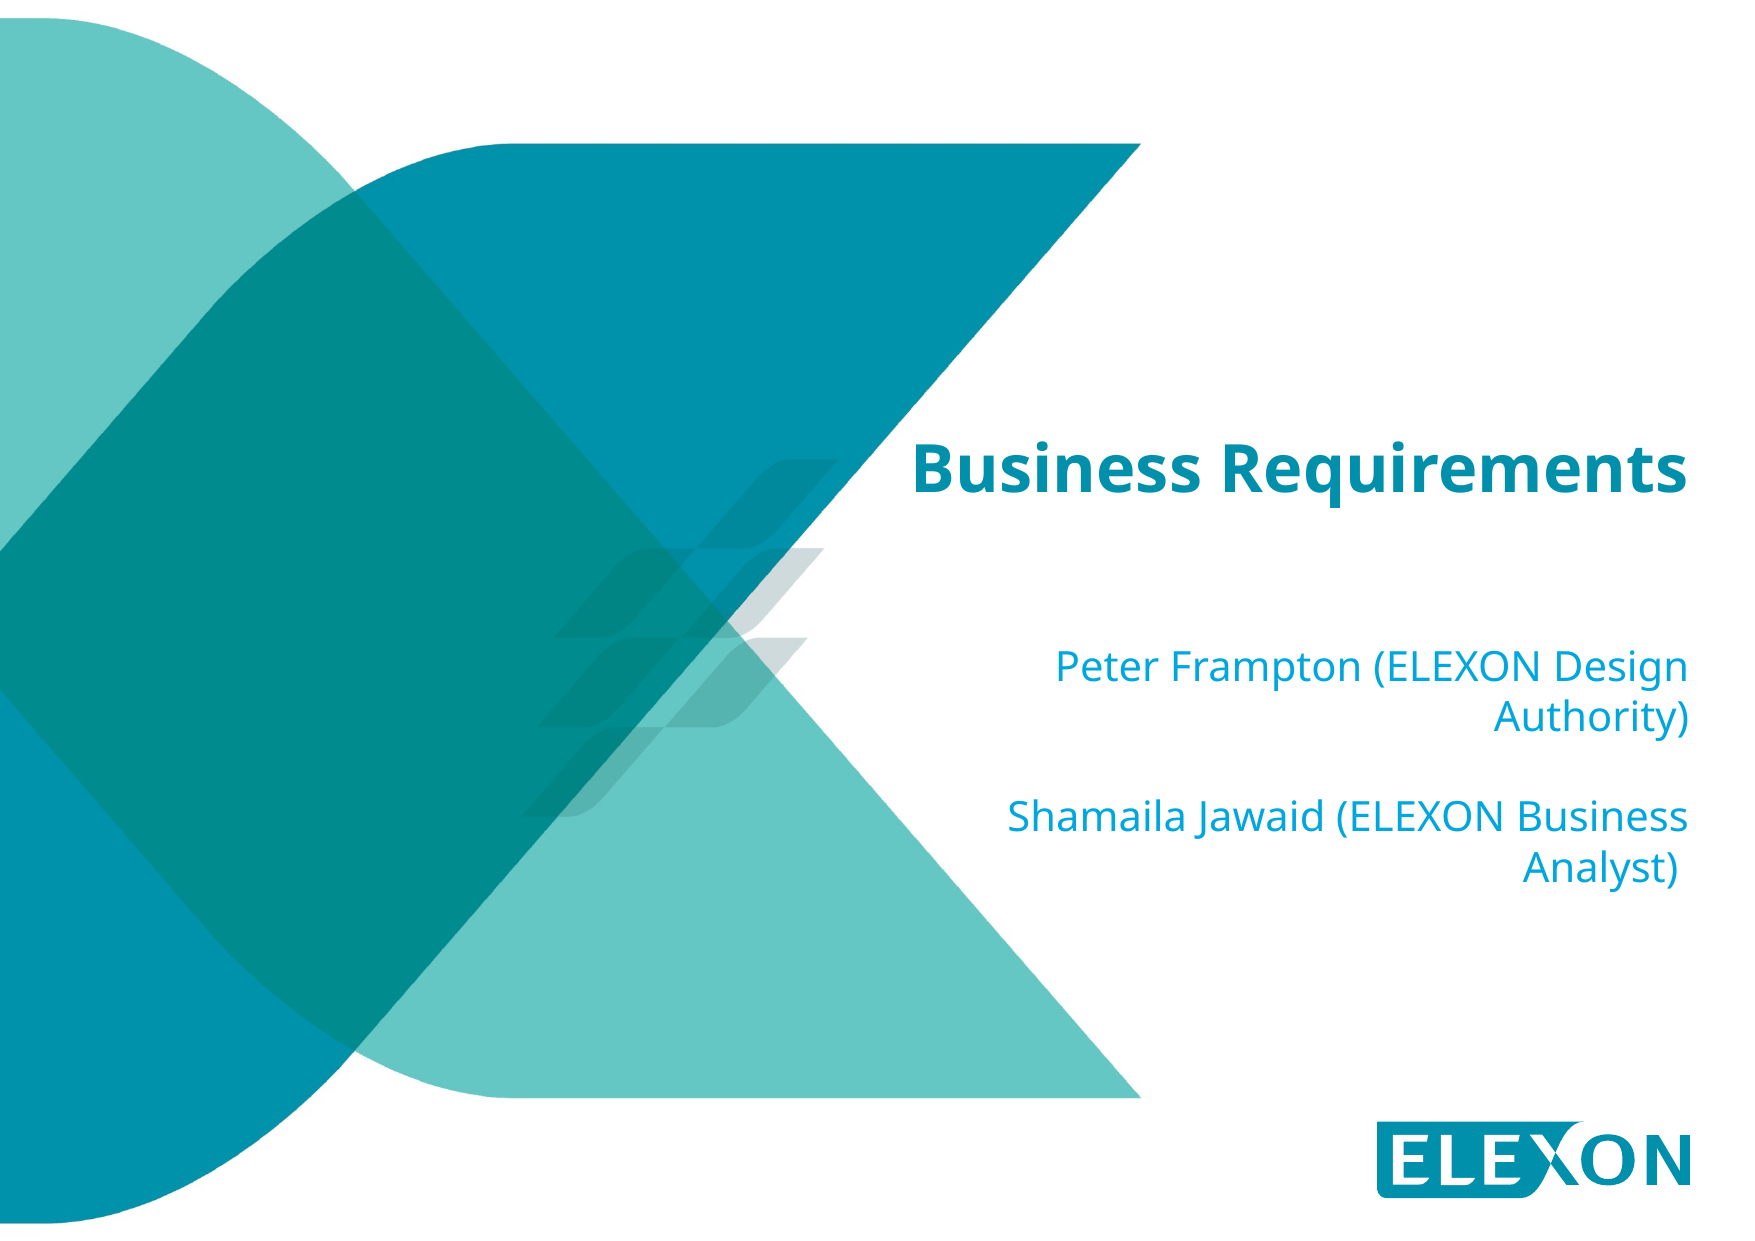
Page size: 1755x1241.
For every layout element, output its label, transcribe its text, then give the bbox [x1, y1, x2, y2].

picture [0, 0, 1174, 1241]
list Peter Frampton (ELEXON Design Authority) Shamaila Jawaid (ELEXON Business Analyst) [860, 640, 1690, 844]
title Business Requirements [770, 431, 1689, 586]
